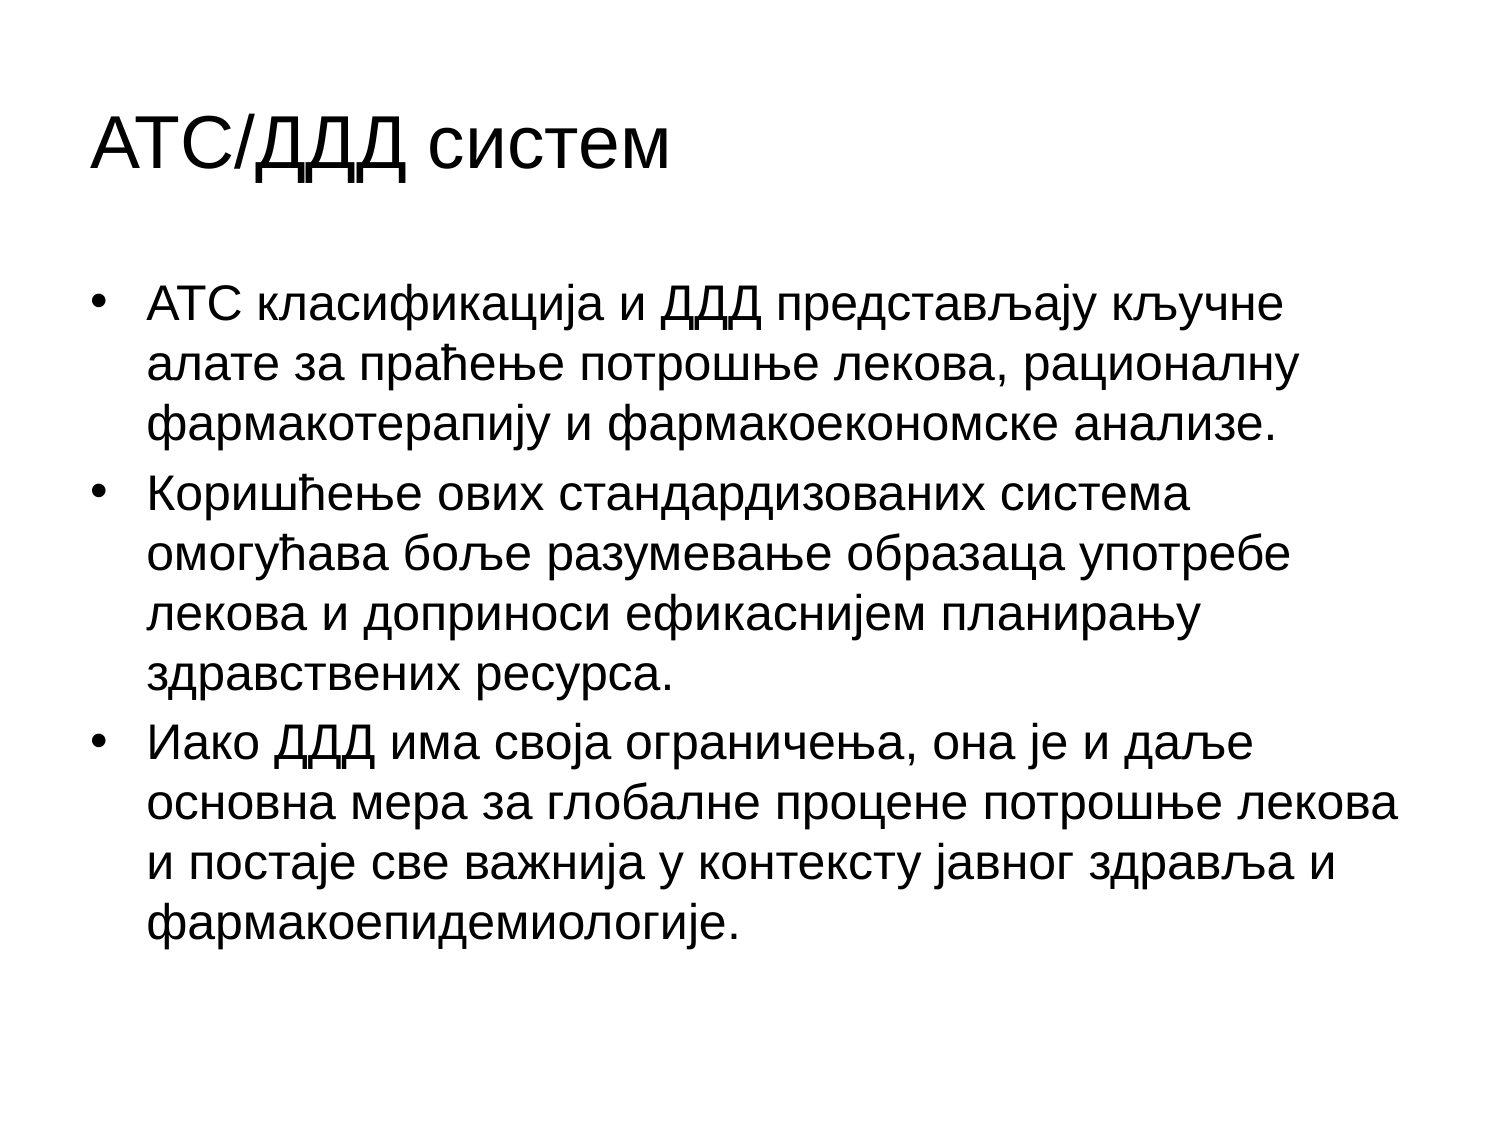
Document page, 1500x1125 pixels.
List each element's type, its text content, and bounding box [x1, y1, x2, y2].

list ATC класификација и ДДД представљају кључне алате за праћење потрошње лекова, рационалну фармакотерапију и фармакоекономске анализе. Коришћење ових стандардизованих система омогућава боље разумевање образаца употребе лекова и доприноси ефикаснијем планирању здравствених ресурса. Иако ДДД има своја ограничења, она је и даље основна мера за глобалне процене потрошње лекова и постаје све важнија у контексту јавног здравља и фармакоепидемиологије. [75, 262, 1425, 1005]
title АТC/ДДД систем [75, 45, 1425, 233]
